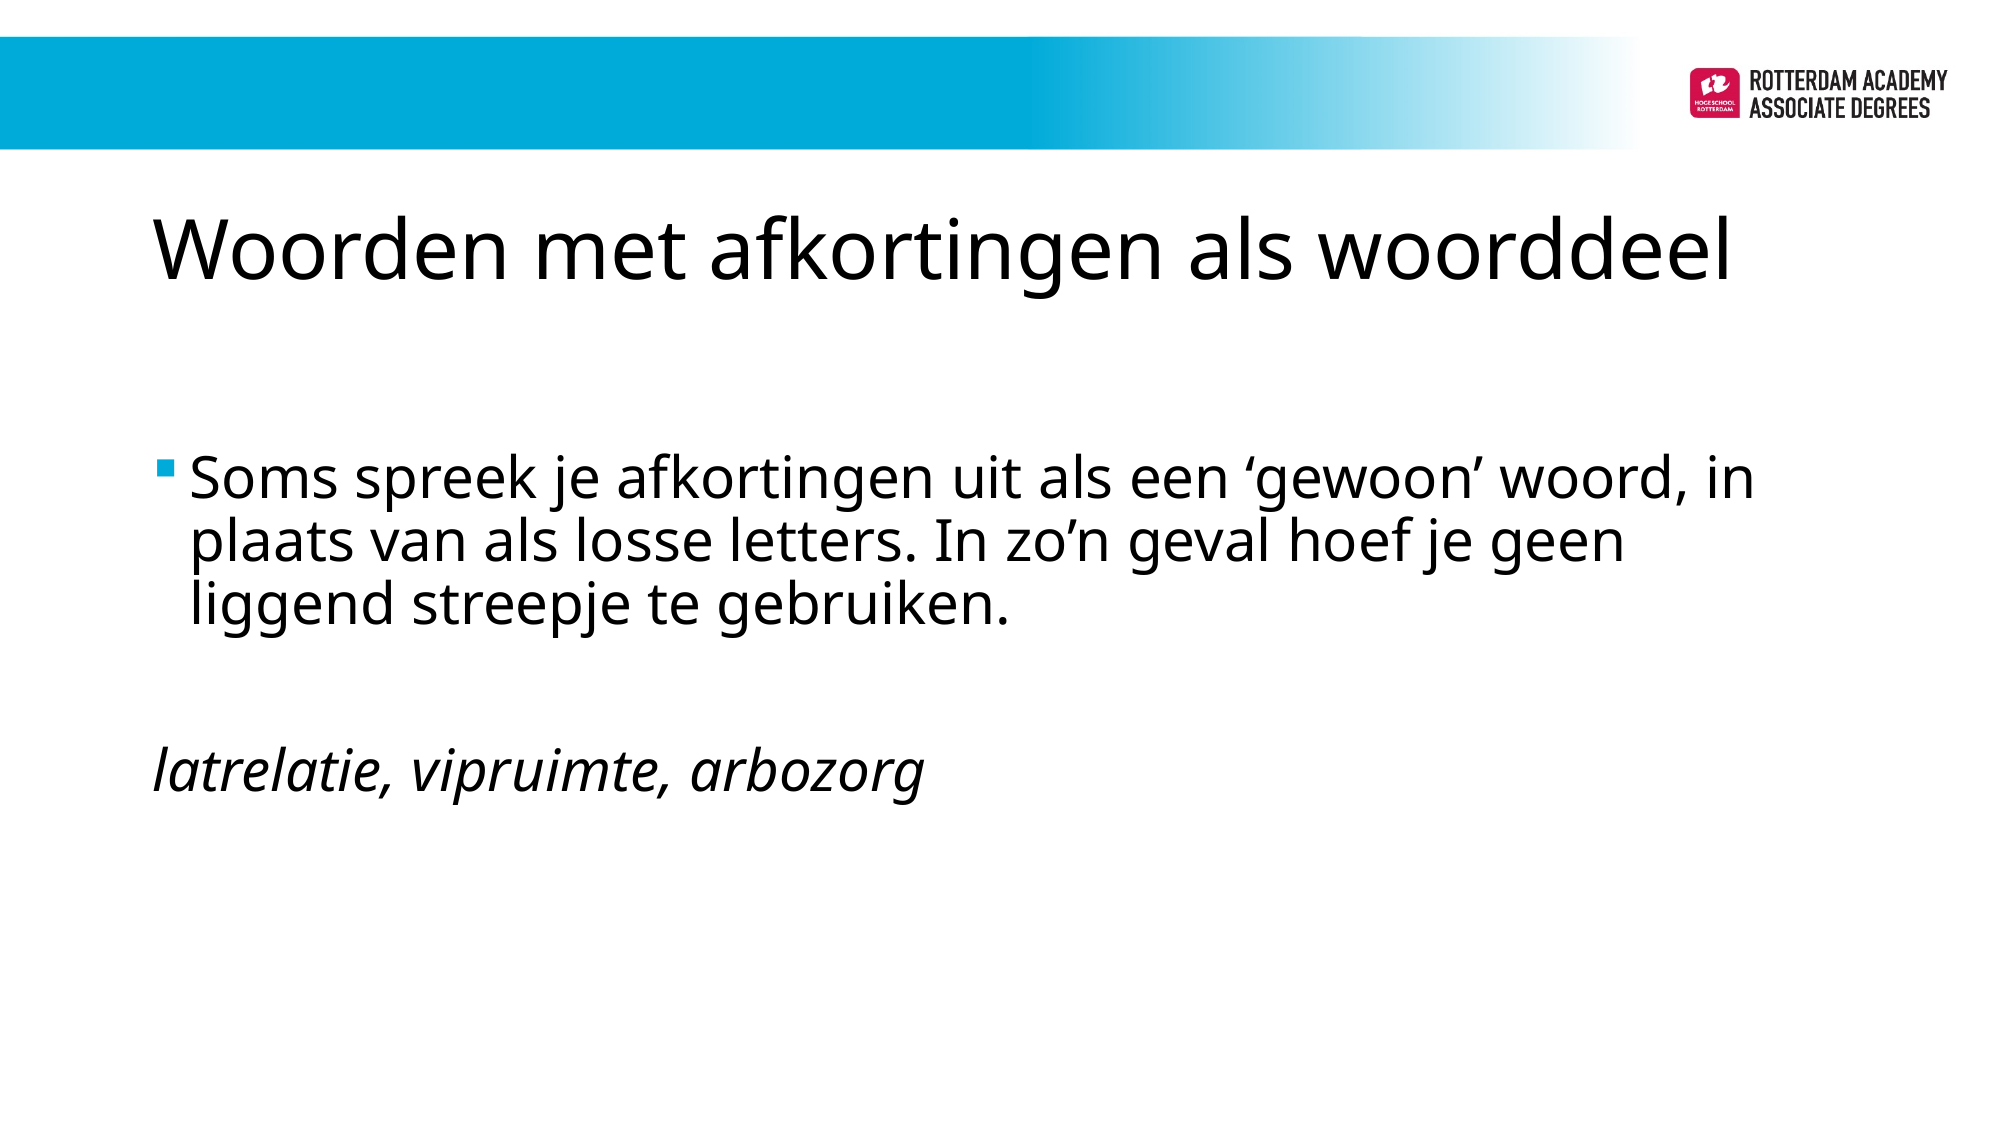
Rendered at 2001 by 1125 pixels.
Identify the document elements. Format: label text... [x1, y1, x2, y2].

list Soms spreek je afkortingen uit als een ‘gewoon’ woord, in plaats van als losse letters. In zo’n geval hoef je geen liggend streepje te gebruiken. latrelatie, vipruimte, arbozorg [137, 440, 1863, 985]
title Woorden met afkortingen als woorddeel [137, 175, 1863, 329]
picture [0, 0, 2000, 184]
